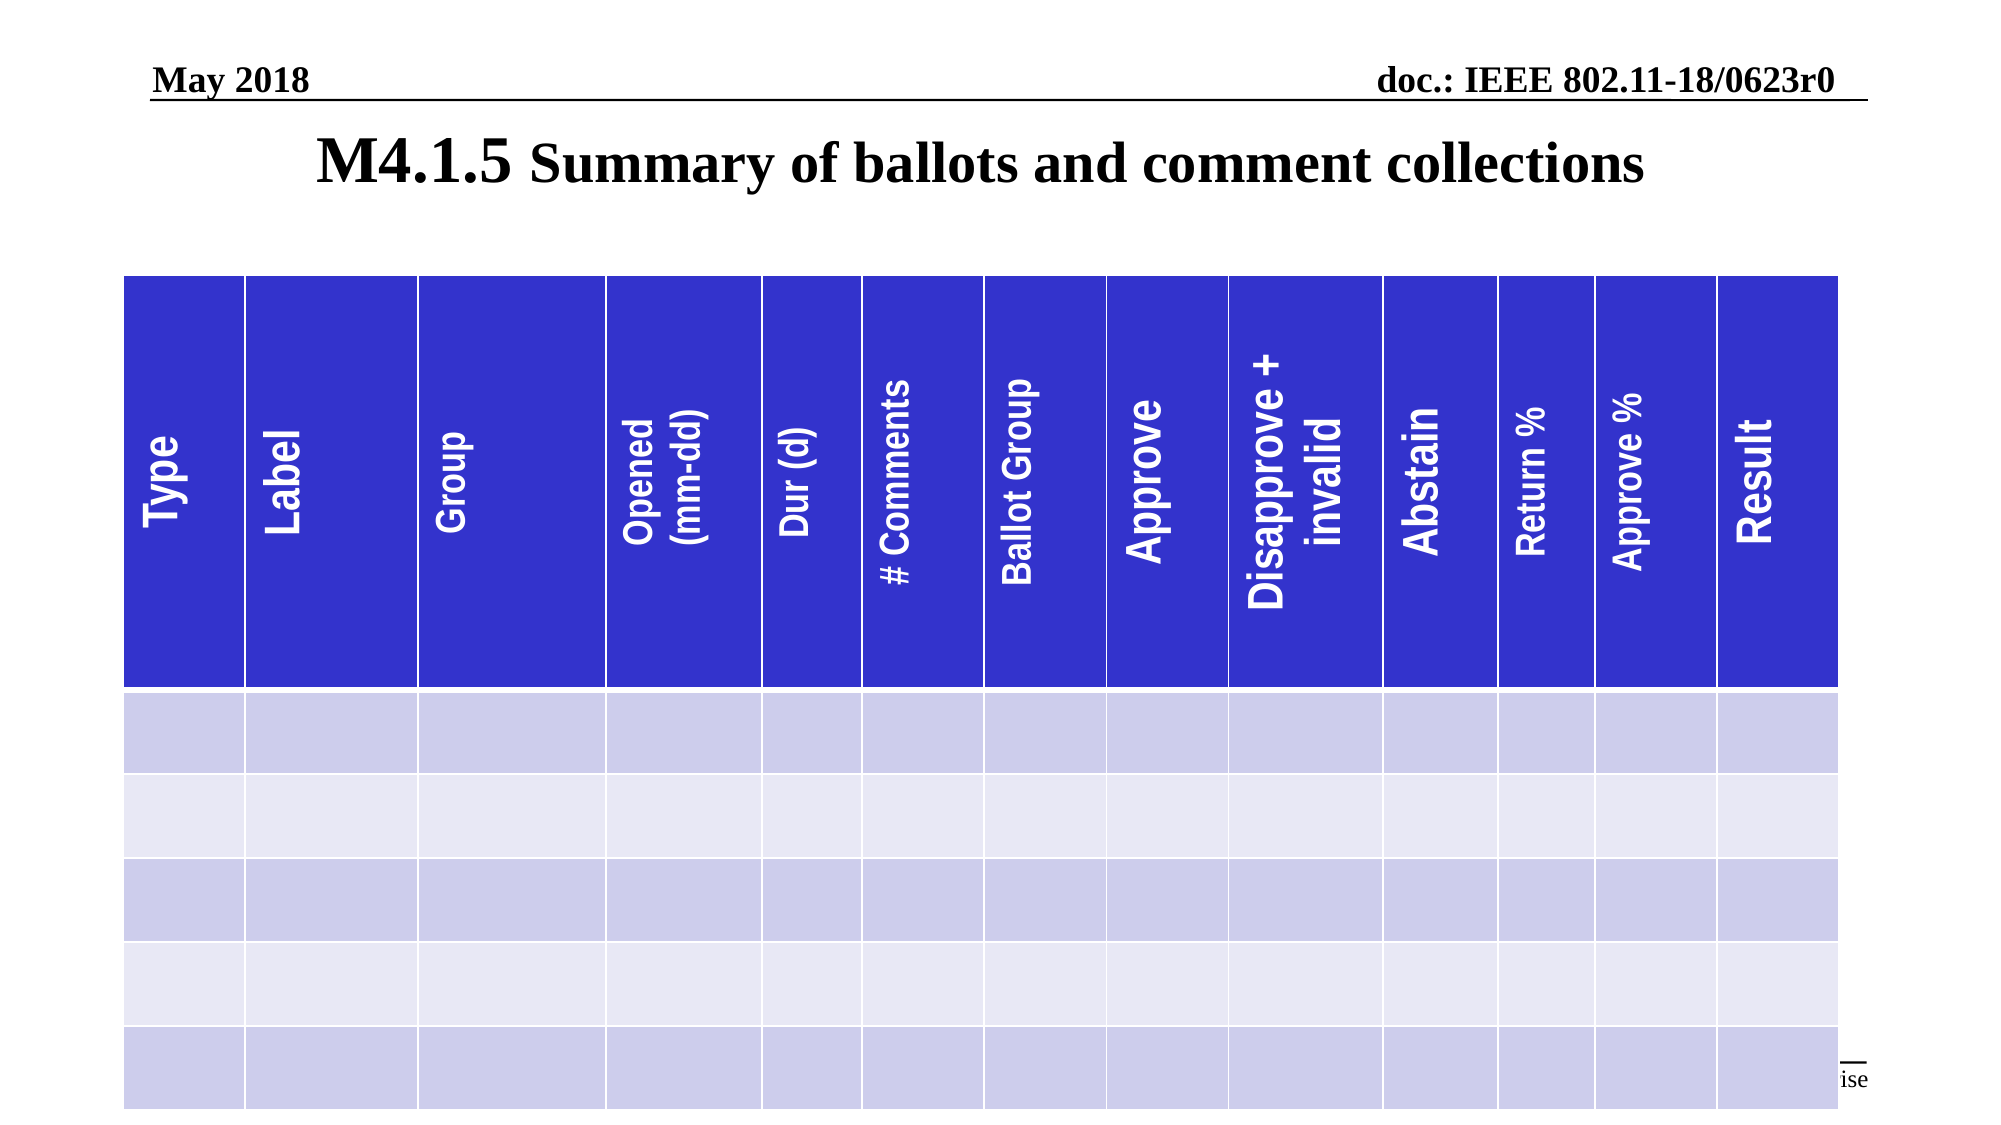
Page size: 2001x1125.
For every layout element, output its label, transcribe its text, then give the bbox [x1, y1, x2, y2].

table_cell [1229, 775, 1382, 857]
table_cell [419, 693, 605, 773]
table_cell [607, 775, 761, 857]
table_cell [124, 943, 244, 1025]
table_header Label [246, 276, 417, 687]
table_cell [1596, 775, 1716, 857]
table_cell [246, 693, 417, 773]
table_cell [985, 859, 1106, 941]
table_cell [1499, 693, 1594, 773]
table_cell [1229, 943, 1382, 1025]
table_cell [1596, 943, 1716, 1025]
table_cell [419, 1027, 605, 1109]
table_header Disapprove + invalid [1229, 276, 1382, 687]
table_cell [124, 775, 244, 857]
table_cell [1384, 1027, 1497, 1109]
table_header # Comments [863, 276, 983, 687]
table_cell [1499, 943, 1594, 1025]
table_cell [1499, 859, 1594, 941]
table_cell [1596, 1027, 1716, 1109]
table_cell [607, 859, 761, 941]
table_cell [246, 859, 417, 941]
table_cell [1229, 693, 1382, 773]
table_cell [985, 943, 1106, 1025]
table_cell [1384, 859, 1497, 941]
table_cell [246, 1027, 417, 1109]
table_cell [1384, 693, 1497, 773]
table_cell [1107, 693, 1228, 773]
table_cell [1596, 693, 1716, 773]
table_cell [419, 943, 605, 1025]
table_cell [985, 1027, 1106, 1109]
table_header Result [1718, 276, 1838, 687]
table_cell [246, 775, 417, 857]
table_cell [763, 943, 861, 1025]
table_cell [419, 775, 605, 857]
table_cell [1499, 1027, 1594, 1109]
table_cell [607, 943, 761, 1025]
table_cell [124, 1027, 244, 1109]
table_cell [1229, 1027, 1382, 1109]
table_cell [1384, 775, 1497, 857]
table_cell [124, 693, 244, 773]
table_cell [863, 693, 983, 773]
table_cell [1229, 859, 1382, 941]
title M4.1.5 Summary of ballots and comment collections [249, 112, 1713, 200]
table_cell [763, 859, 861, 941]
table_cell [985, 775, 1106, 857]
table_cell [419, 859, 605, 941]
table_cell [1499, 775, 1594, 857]
table_cell [863, 943, 983, 1025]
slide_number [152, 54, 406, 101]
table_cell [1107, 775, 1228, 857]
table_cell [1718, 693, 1838, 773]
table_cell [607, 1027, 761, 1109]
table_cell [1596, 859, 1716, 941]
table_header Group [419, 276, 605, 687]
table_header Approve % [1596, 276, 1716, 687]
table_cell [1107, 943, 1228, 1025]
table_cell [1718, 775, 1838, 857]
table_cell [1107, 859, 1228, 941]
table_header Type [124, 276, 244, 687]
table_cell [863, 1027, 983, 1109]
table_cell [863, 775, 983, 857]
table_cell [985, 693, 1106, 773]
table_cell [1107, 1027, 1228, 1109]
table_cell [1384, 943, 1497, 1025]
table_cell [863, 859, 983, 941]
table_cell [124, 859, 244, 941]
table_cell [763, 693, 861, 773]
table_cell [763, 1027, 861, 1109]
table_header Ballot Group [985, 276, 1106, 687]
table_cell [607, 693, 761, 773]
table_header Return % [1499, 276, 1594, 687]
table_cell [1718, 1027, 1838, 1109]
table_cell [1718, 859, 1838, 941]
footer Dorothy Stanley, HP Enterprise [1840, 1061, 1869, 1093]
table_header Approve [1107, 276, 1228, 687]
table_cell [1718, 943, 1838, 1025]
table_cell [763, 775, 861, 857]
table_header Opened (mm-dd) [607, 276, 761, 687]
table_cell [246, 943, 417, 1025]
table_header Abstain [1384, 276, 1497, 687]
table_header Dur (d) [763, 276, 861, 687]
